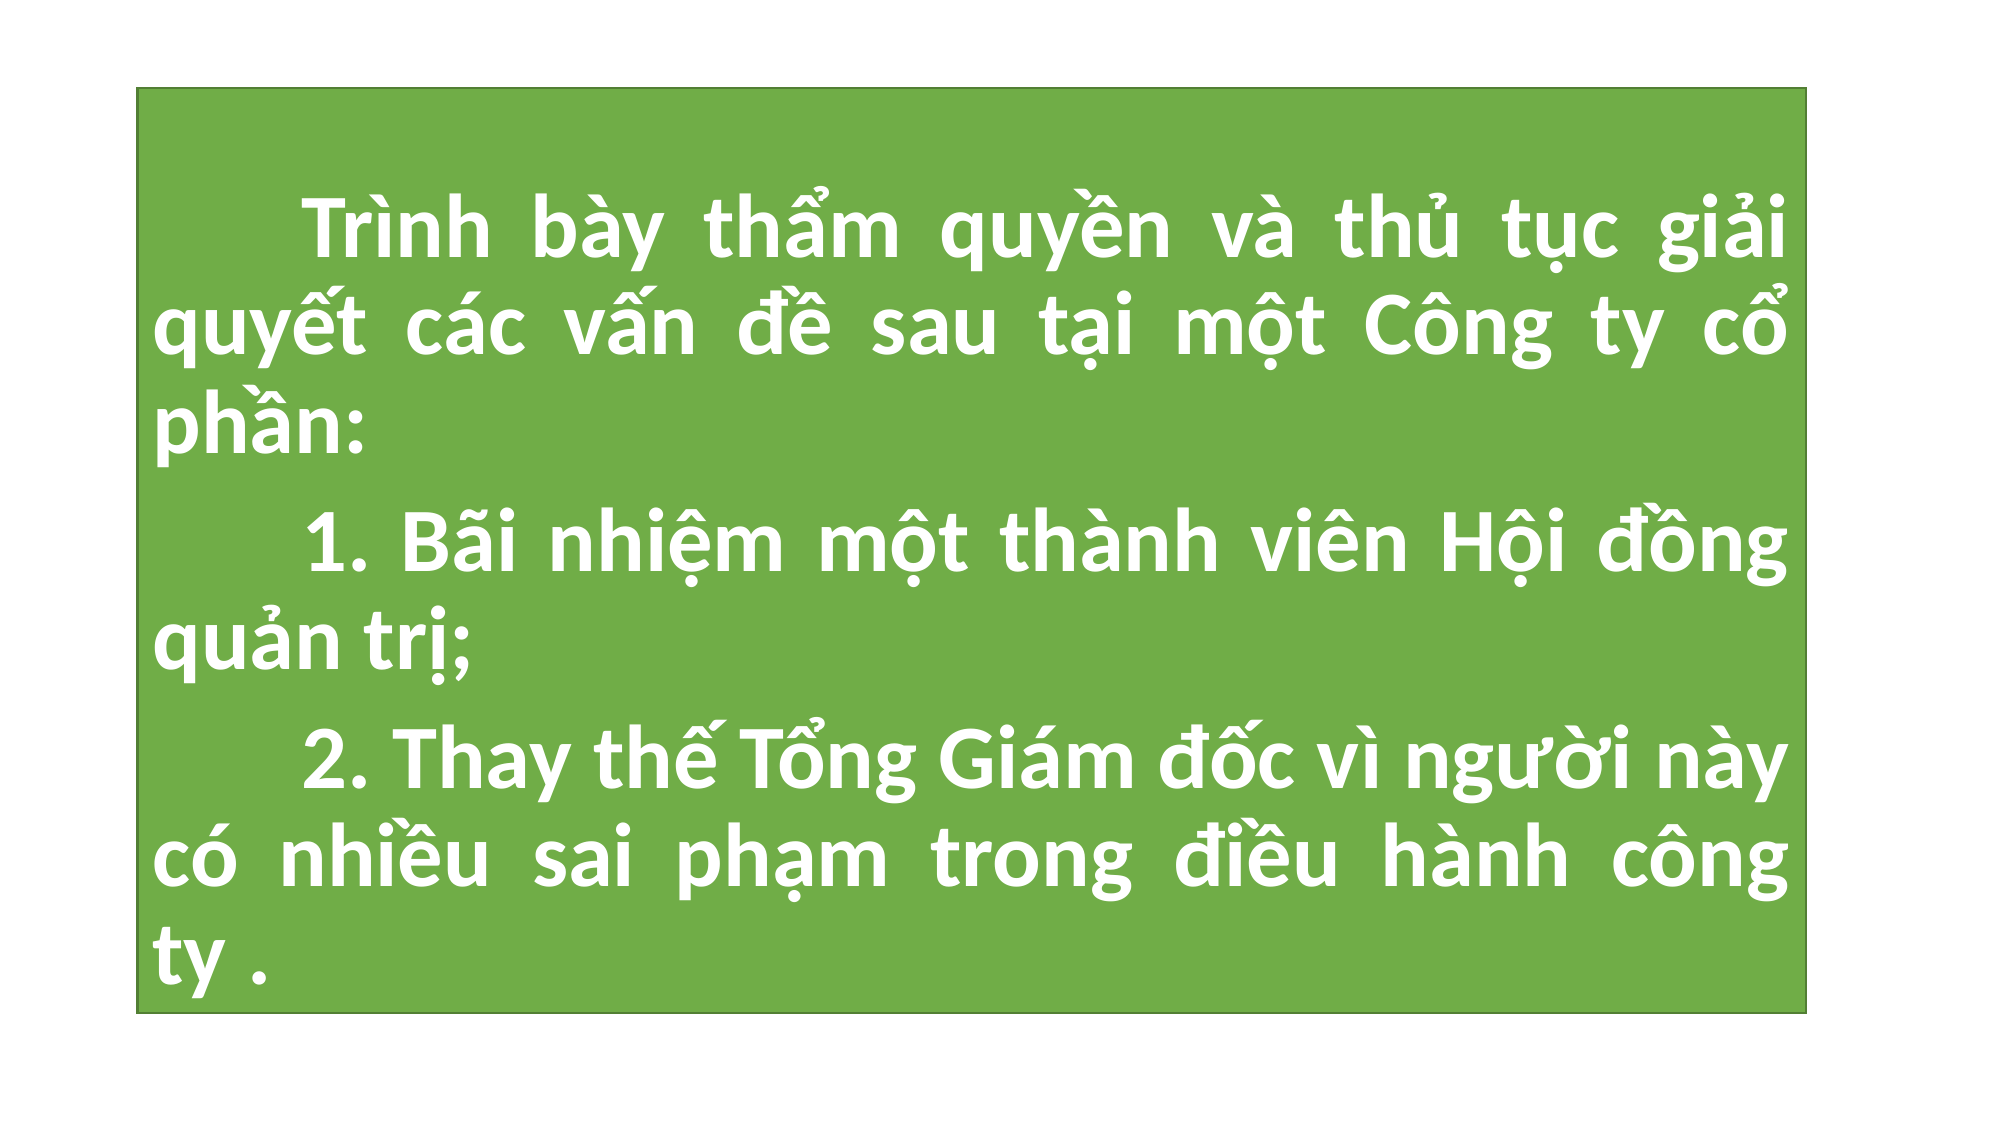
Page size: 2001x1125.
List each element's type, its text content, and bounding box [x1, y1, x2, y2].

list Trình bày thẩm quyền và thủ tục giải quyết các vấn đề sau tại một Công ty cổ phần: 1. Bãi nhiệm một thành viên Hội đồng quản trị; 2. Thay thế Tổng Giám đốc vì người này có nhiều sai phạm trong điều hành công ty . [136, 87, 1807, 1014]
